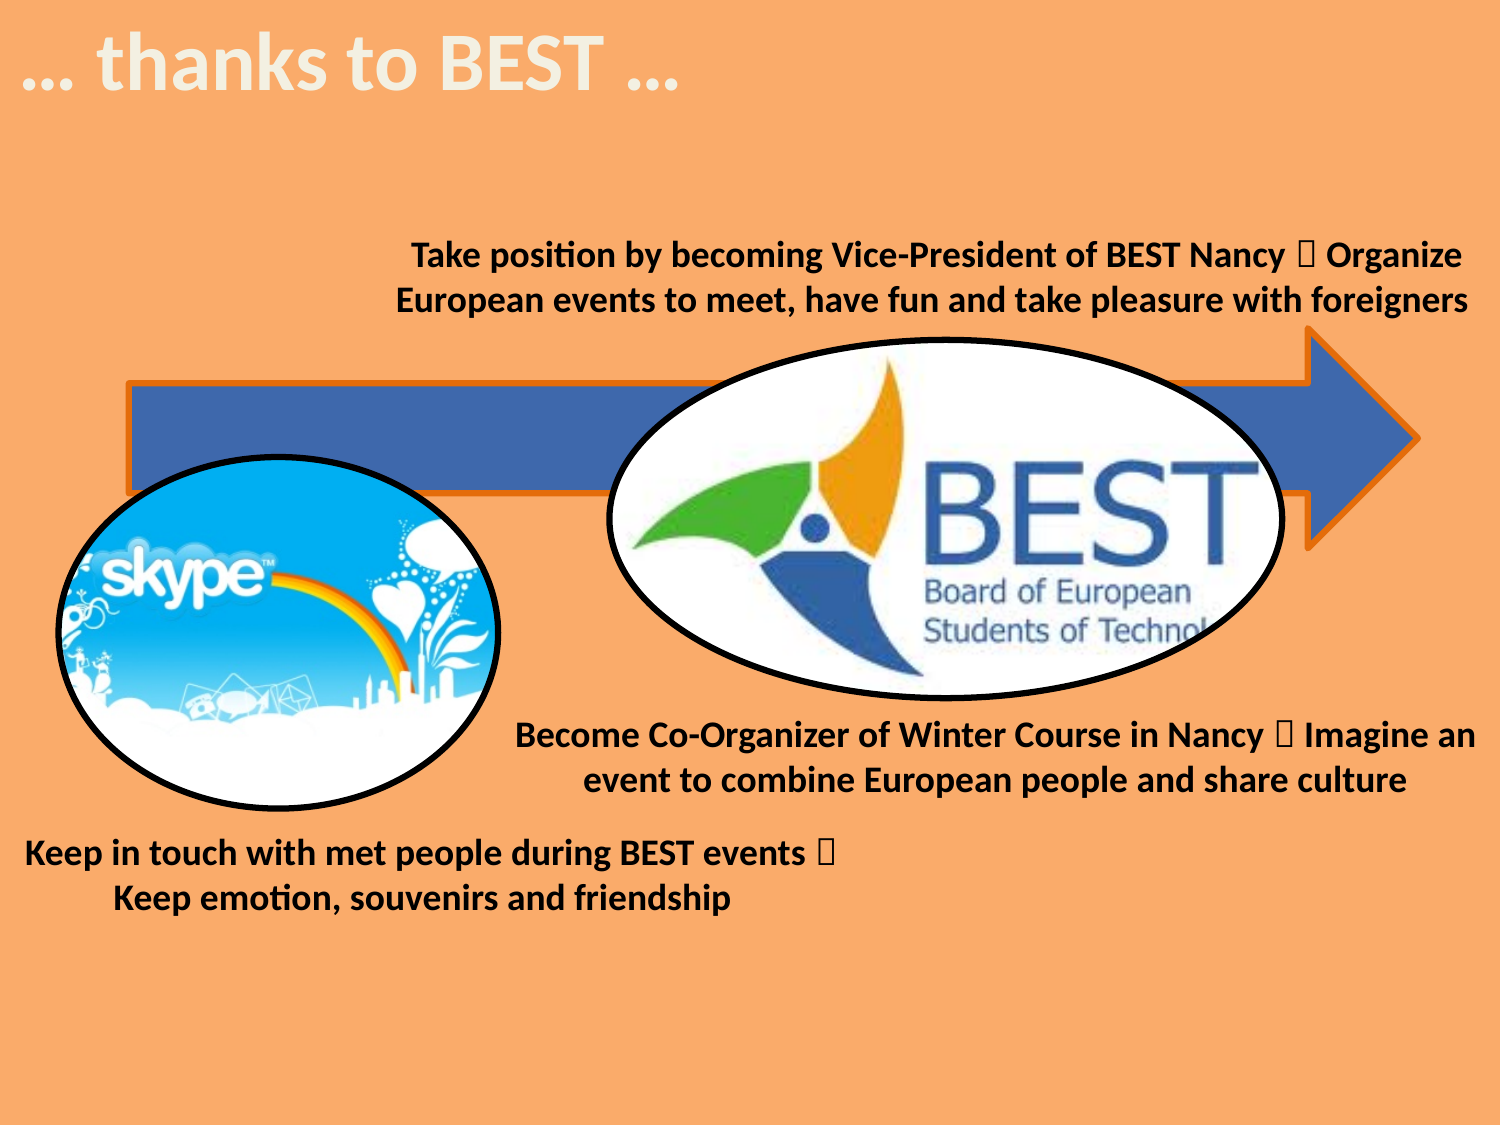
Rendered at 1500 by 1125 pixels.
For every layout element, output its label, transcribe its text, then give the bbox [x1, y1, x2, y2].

text_box … thanks to BEST … [3, 0, 698, 115]
text_box [126, 381, 604, 496]
text_box Become Co-Organizer of Winter Course in Nancy  Imagine an event to combine European people and share culture [504, 703, 1492, 808]
picture [609, 339, 1283, 699]
text_box Keep in touch with met people during BEST events  Keep emotion, souvenirs and friendship [10, 820, 853, 925]
text_box [1287, 328, 1421, 551]
text_box Take position by becoming Vice-President of BEST Nancy  Organize European events to meet, have fun and take pleasure with foreigners [380, 222, 1493, 328]
picture [58, 456, 499, 809]
